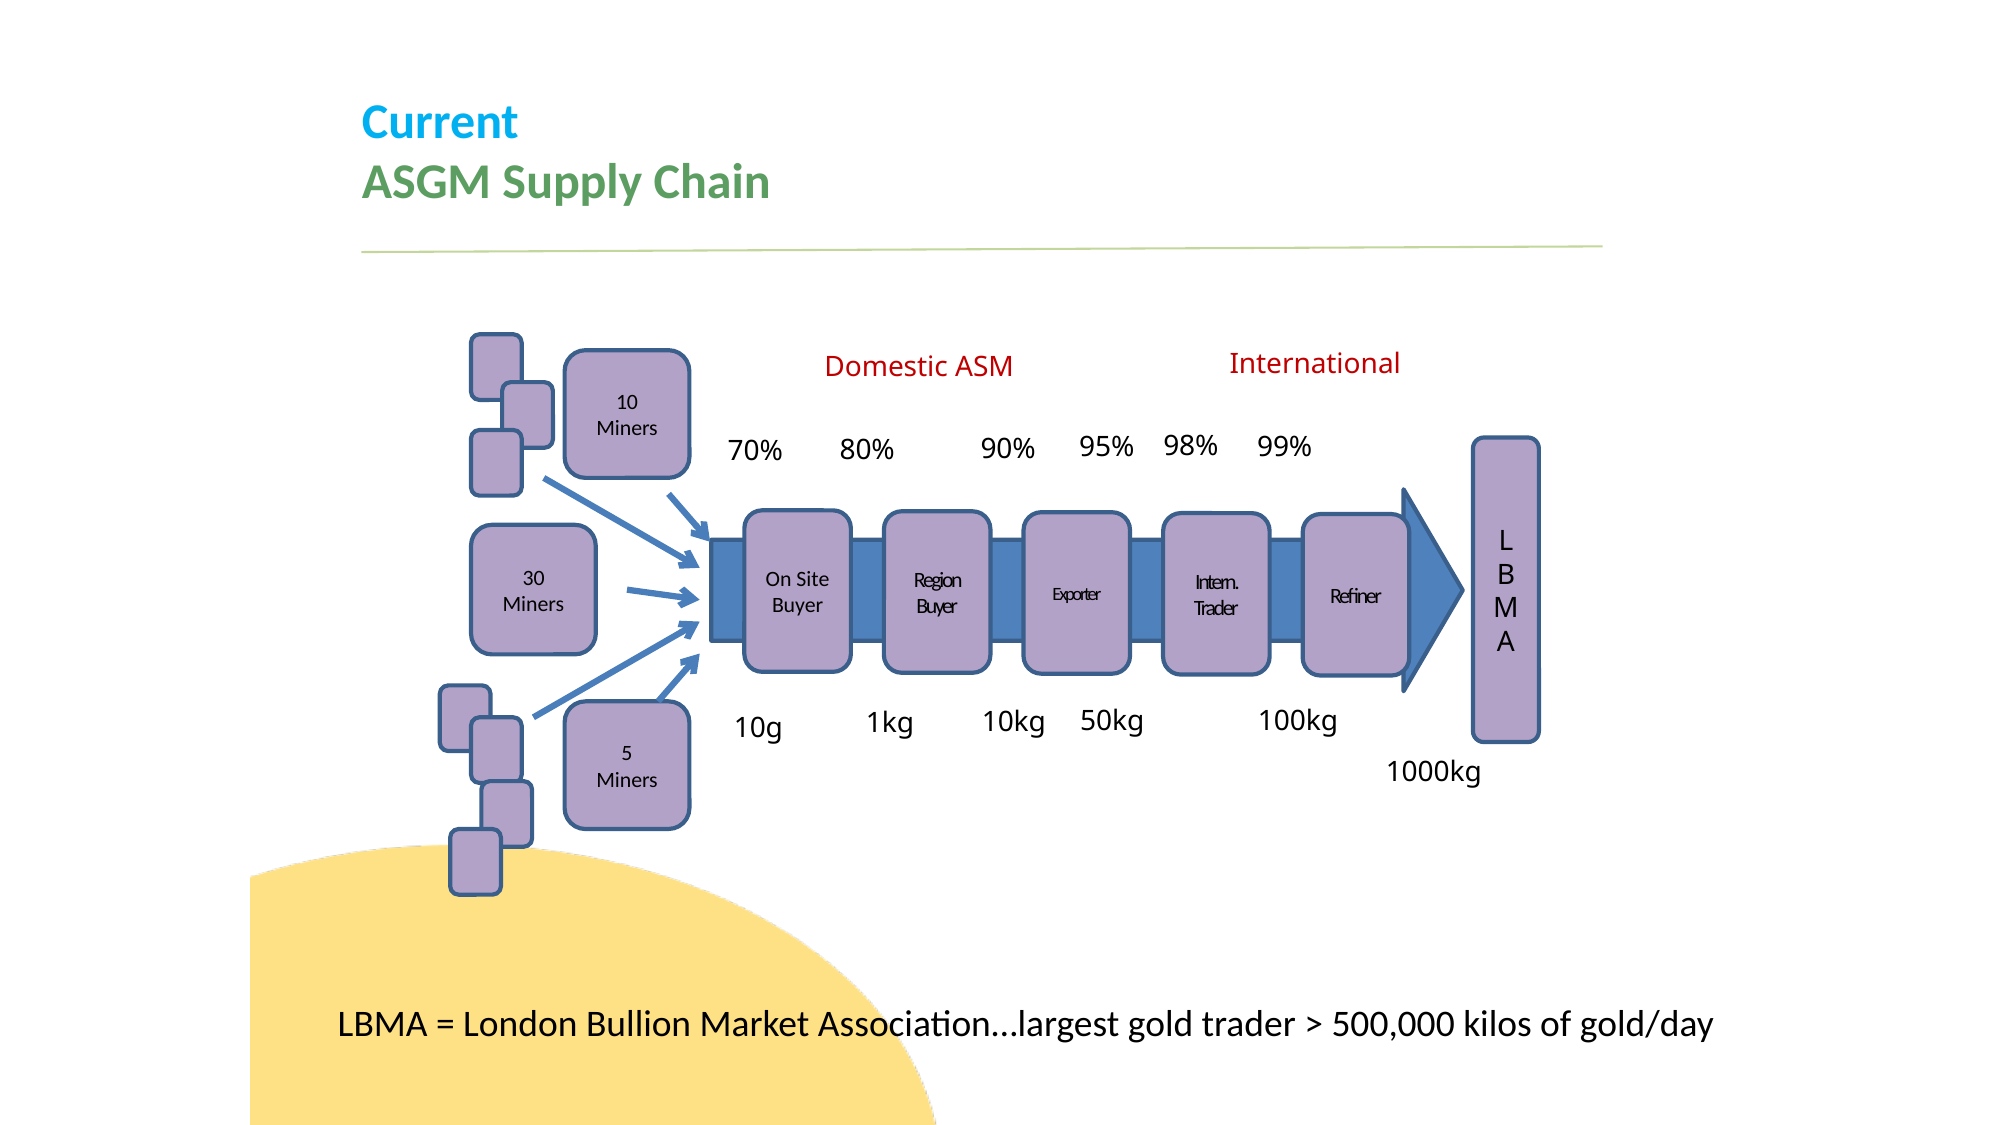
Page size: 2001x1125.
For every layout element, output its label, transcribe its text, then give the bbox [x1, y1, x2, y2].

text_box 80% [824, 423, 910, 473]
text_box Exporter [1021, 510, 1133, 676]
text_box [1133, 537, 1161, 643]
text_box 30 Miners [468, 522, 598, 640]
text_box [533, 621, 701, 718]
text_box 50kg [1065, 694, 1160, 744]
text_box 70% [712, 424, 798, 474]
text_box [361, 246, 1603, 253]
text_box 10kg [967, 696, 1061, 745]
text_box 100kg [1243, 694, 1353, 744]
text_box [1272, 537, 1300, 643]
text_box Current ASGM Supply Chain [347, 81, 1329, 216]
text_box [626, 589, 700, 600]
text_box 99% [1242, 421, 1328, 470]
text_box 10 Miners [562, 348, 692, 476]
text_box Region Buyer [881, 509, 993, 675]
text_box [468, 332, 524, 403]
picture [250, 641, 940, 1125]
text_box [437, 683, 447, 753]
text_box 90% [965, 422, 1051, 471]
text_box [500, 380, 556, 450]
text_box 1000kg [1371, 746, 1497, 795]
text_box 1kg [851, 697, 929, 746]
text_box International [1197, 338, 1433, 387]
text_box Intern. Trader [1160, 510, 1272, 677]
text_box LBMA = London Bullion Market Association…largest gold trader > 500,000 kilos of gold/day [322, 991, 447, 1051]
text_box [468, 427, 524, 498]
text_box Domestic ASM [700, 340, 1138, 389]
text_box 95% [1064, 421, 1150, 470]
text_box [543, 477, 701, 568]
text_box LBMA [1470, 435, 1542, 745]
text_box [853, 537, 881, 643]
text_box Refiner [1300, 511, 1412, 678]
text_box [704, 493, 711, 543]
text_box 98% [1148, 420, 1234, 469]
text_box On Site Buyer [742, 508, 853, 674]
text_box 10g [740, 701, 798, 751]
text_box LBMA = London Bullion Market Association…largest gold trader > 500,000 kilos of gold/day [740, 991, 1730, 1051]
text_box [993, 537, 1021, 643]
text_box [1401, 487, 1465, 694]
text_box [709, 537, 742, 643]
